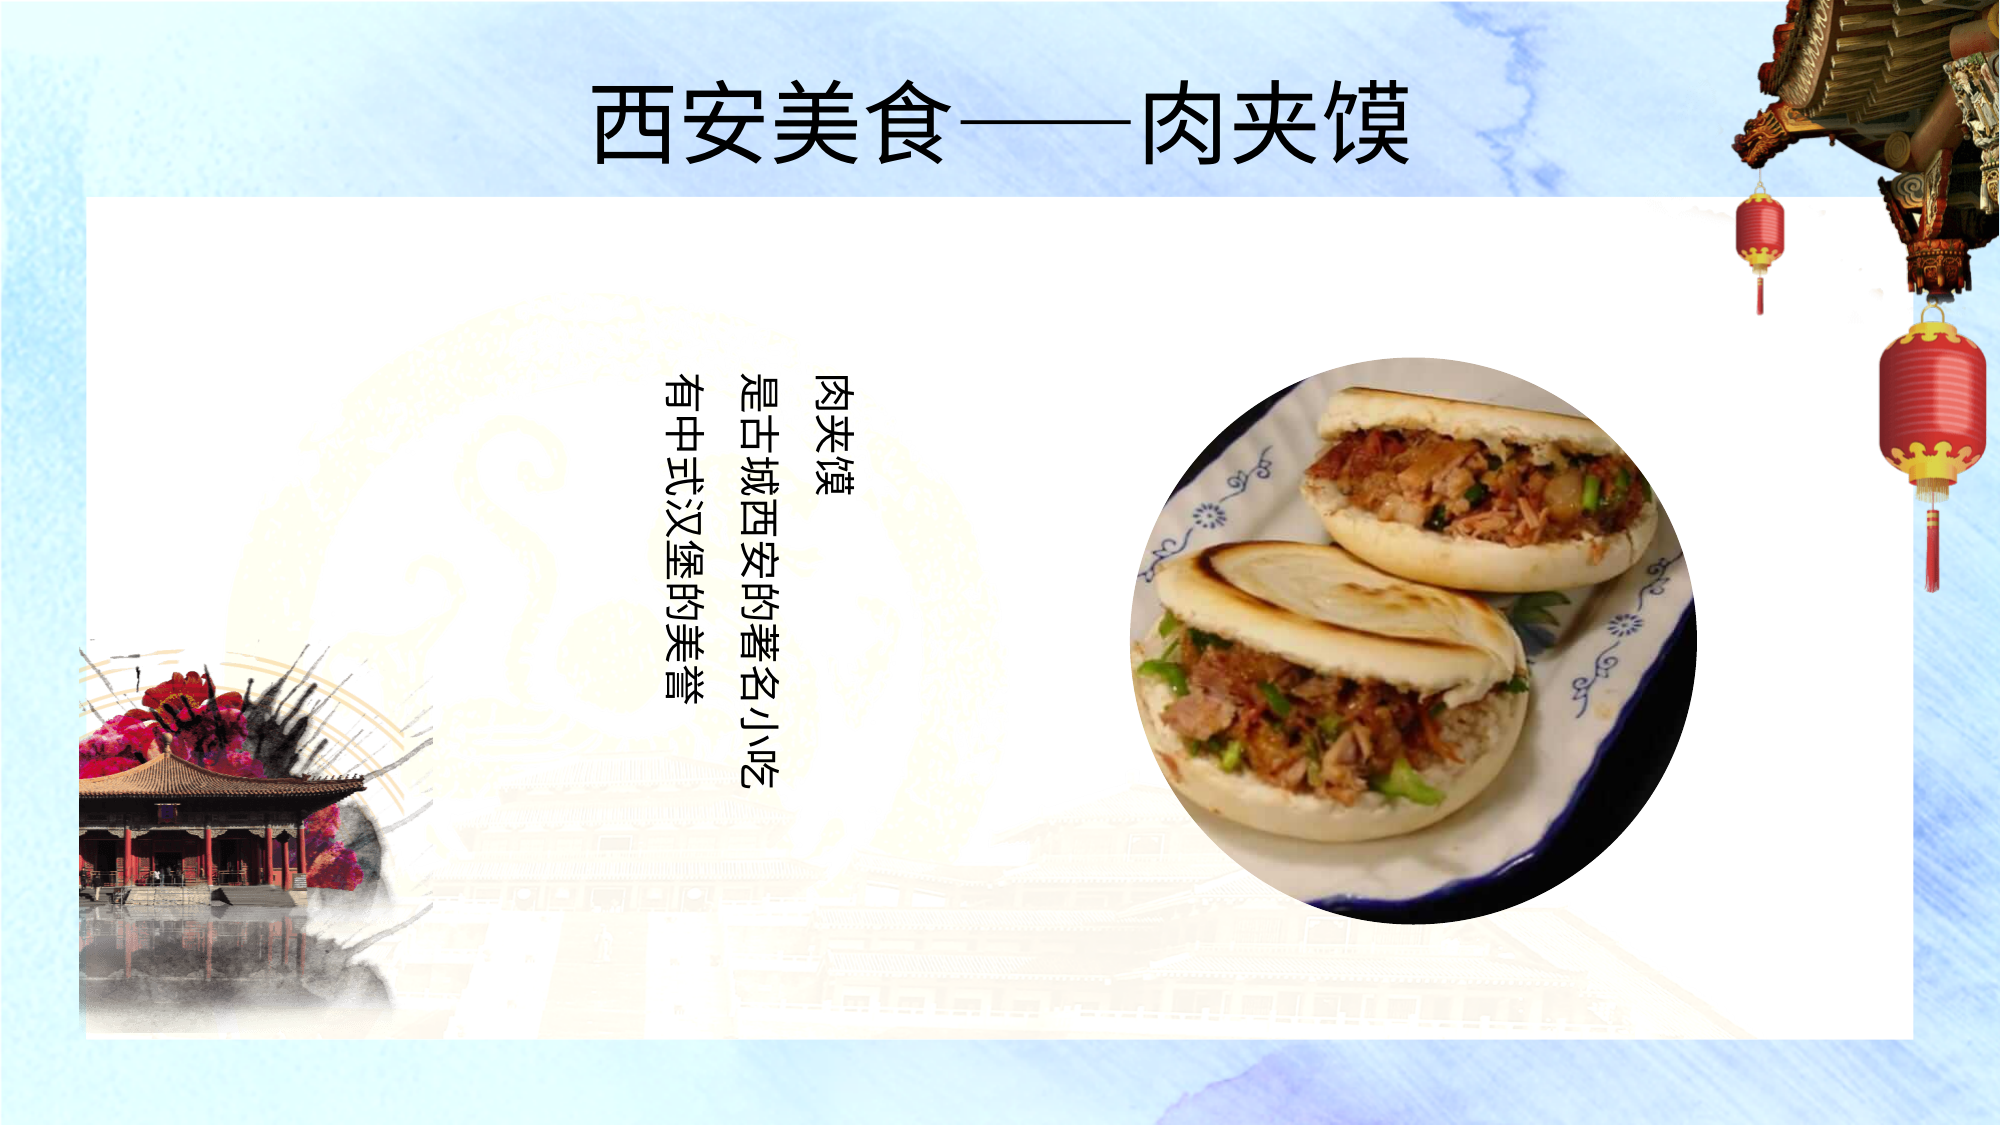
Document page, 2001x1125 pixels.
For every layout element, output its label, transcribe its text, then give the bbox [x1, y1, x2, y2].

text_box 肉夹馍 是古城西安的著名小吃 有中式汉堡的美誉 [636, 357, 894, 910]
title 西安美食——肉夹馍 [137, 59, 1863, 197]
picture [3, 0, 2000, 1125]
